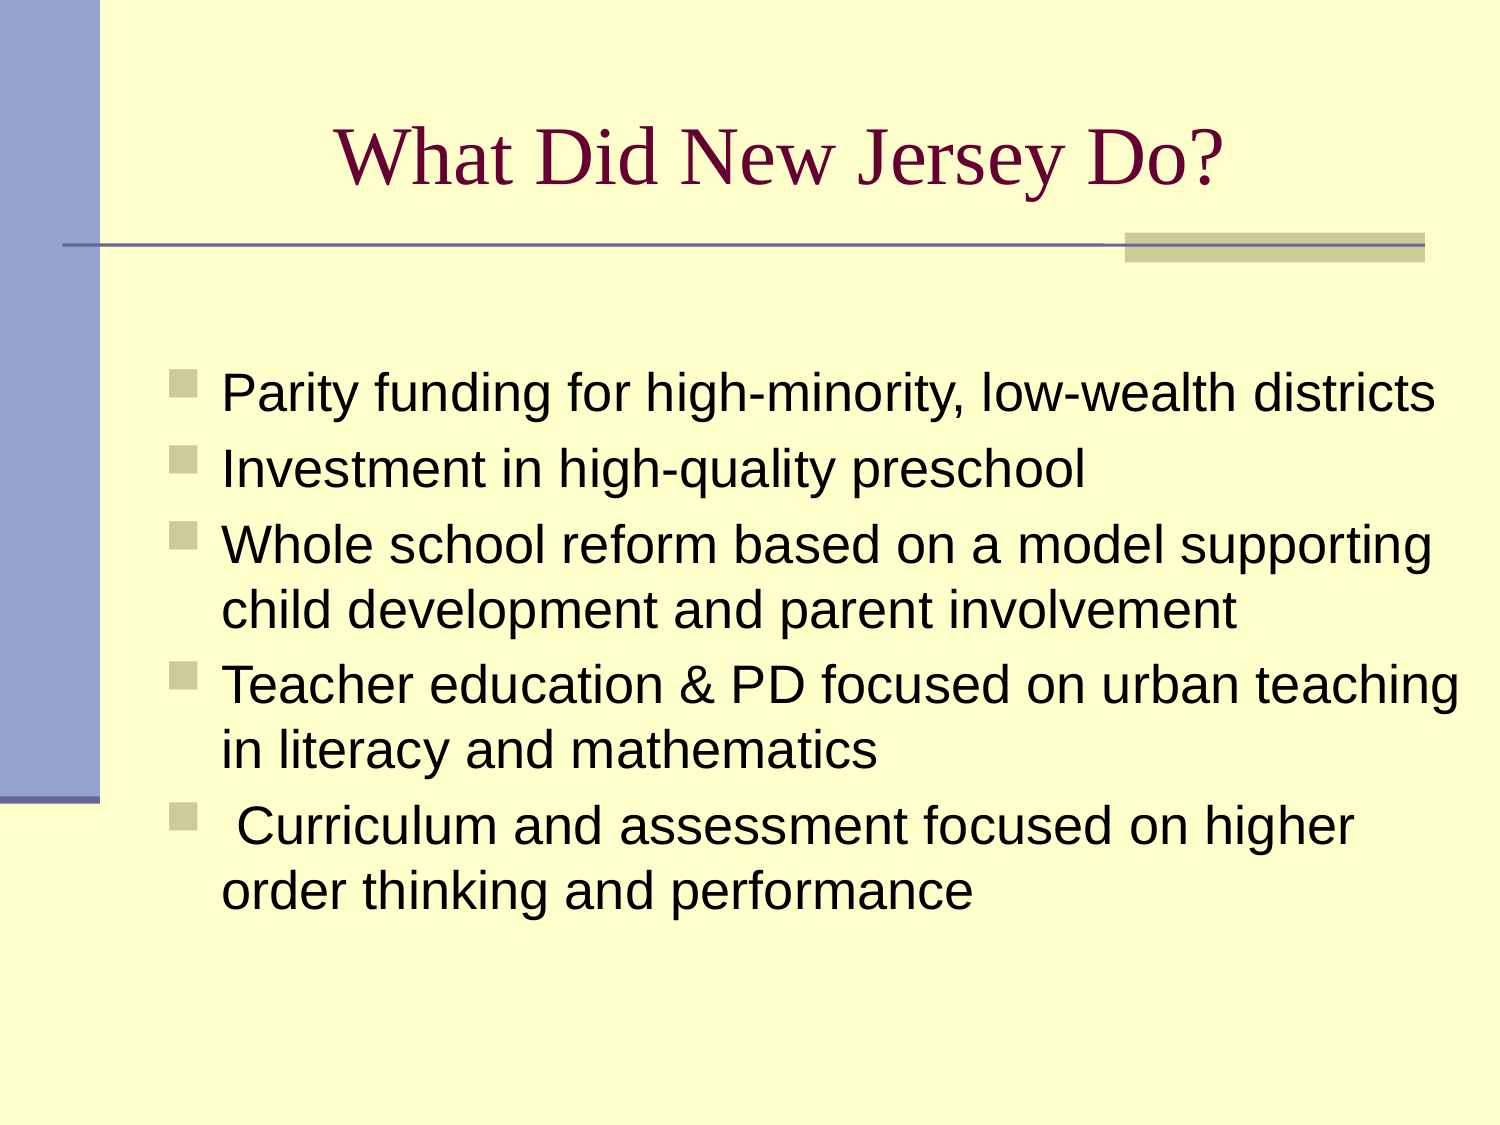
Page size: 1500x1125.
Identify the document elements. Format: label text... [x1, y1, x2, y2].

title What Did New Jersey Do? [84, 46, 1496, 257]
list Parity funding for high-minority, low-wealth districts Investment in high-quality preschool Whole school reform based on a model supporting child development and parent involvement Teacher education & PD focused on urban teaching in literacy and mathematics Curriculum and assessment focused on higher order thinking and performance [149, 349, 1500, 1125]
